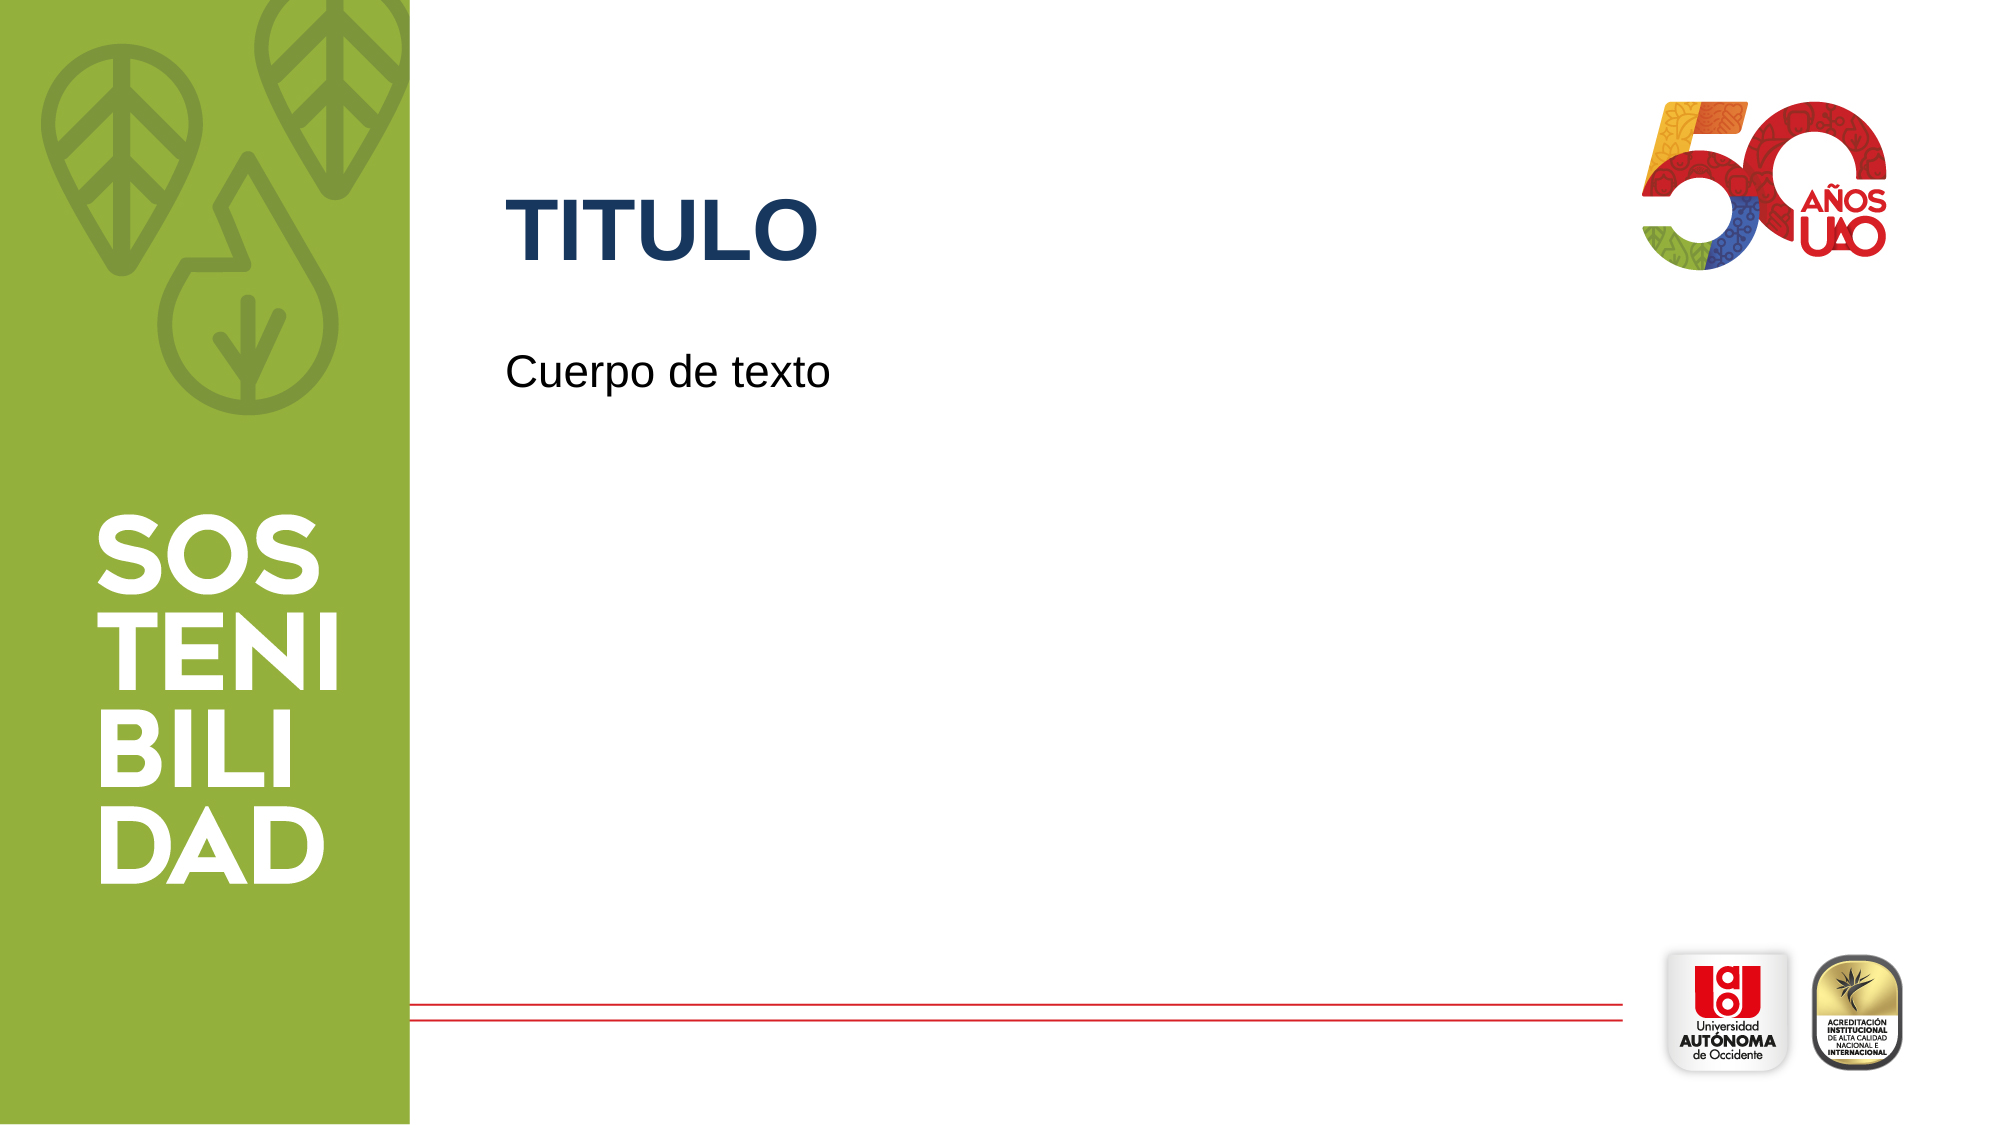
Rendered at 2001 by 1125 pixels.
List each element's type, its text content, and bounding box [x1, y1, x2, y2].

text_box TITULO [490, 165, 1564, 286]
picture [0, 0, 2000, 1125]
text_box Cuerpo de texto [490, 334, 1596, 405]
